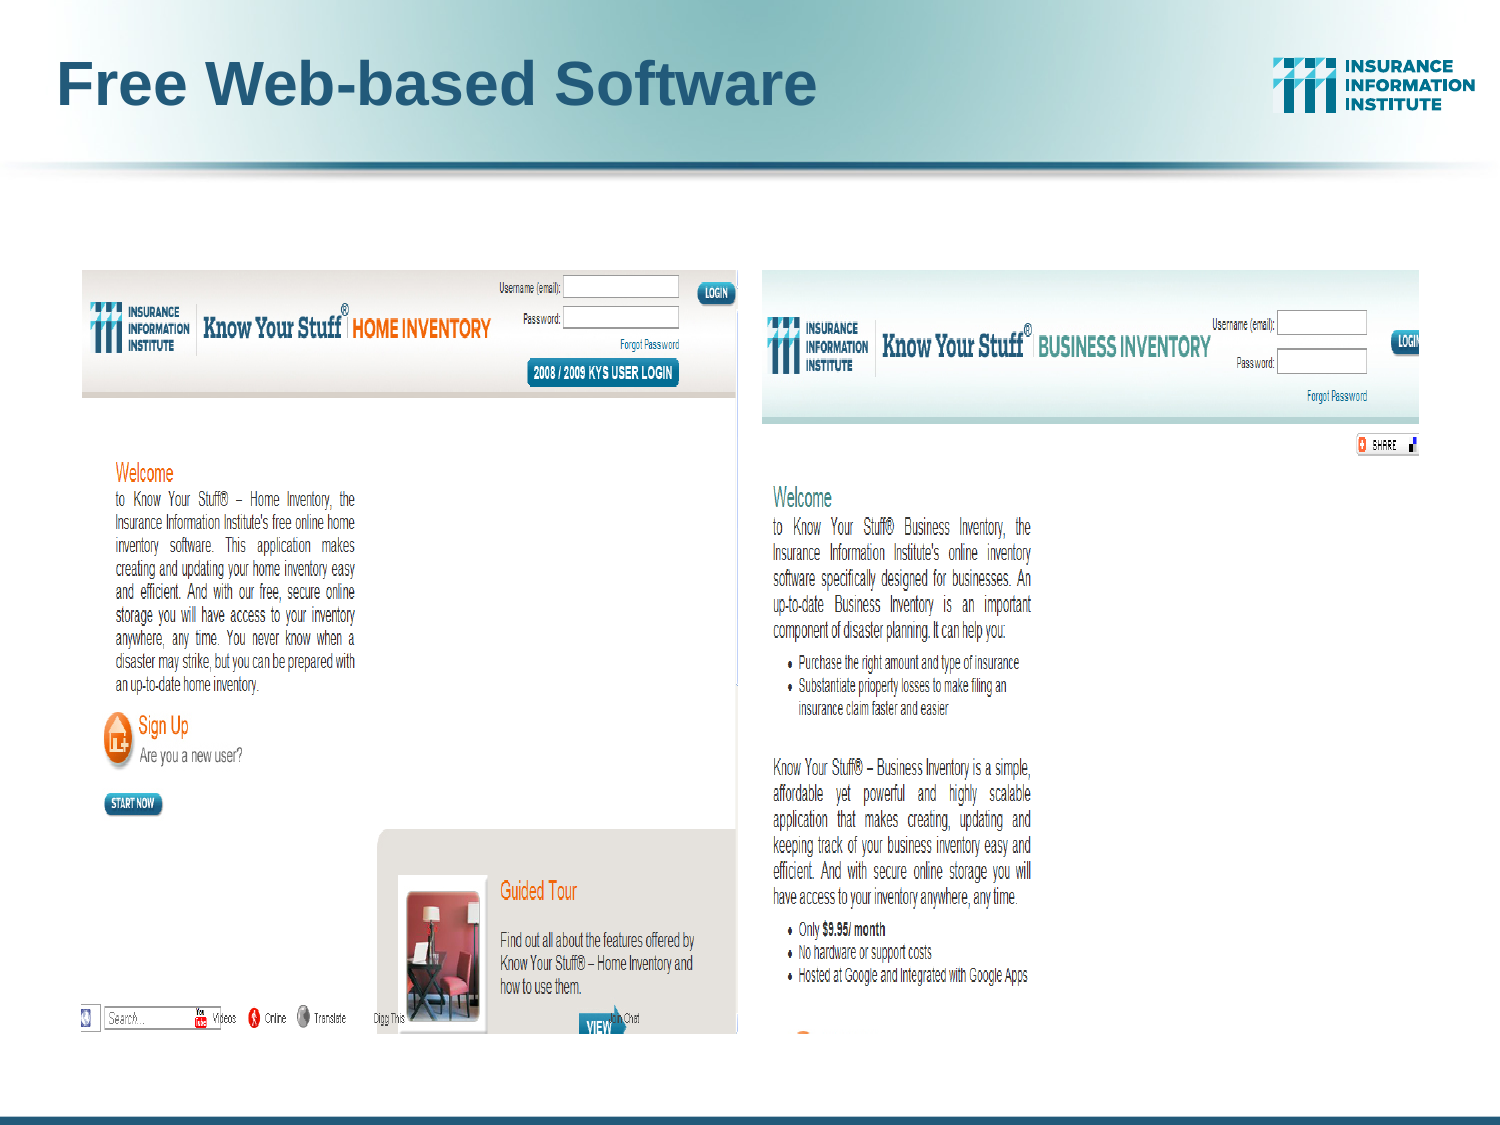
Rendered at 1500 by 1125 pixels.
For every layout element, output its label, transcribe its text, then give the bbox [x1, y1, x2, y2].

picture [0, 0, 1500, 189]
title Free Web-based Software [48, 14, 1264, 157]
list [762, 270, 1419, 1034]
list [81, 270, 738, 1034]
